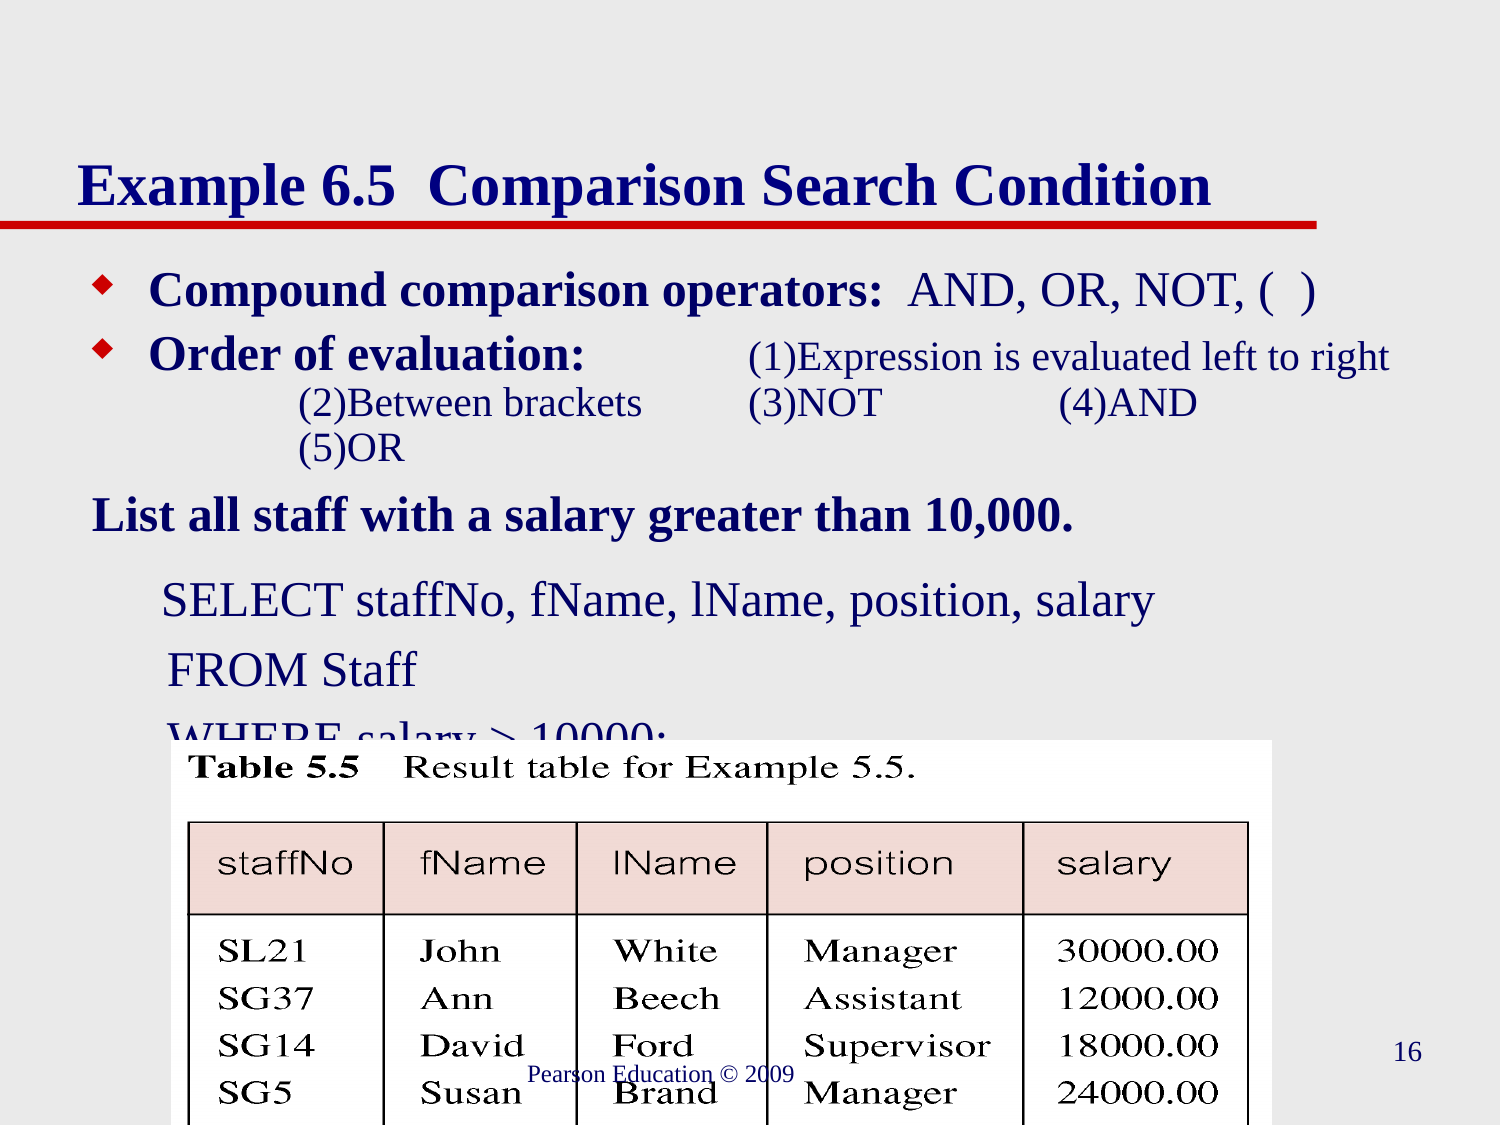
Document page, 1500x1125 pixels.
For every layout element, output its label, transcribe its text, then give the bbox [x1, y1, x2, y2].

slide_number 16 [1277, 1012, 1438, 1088]
picture [170, 740, 1272, 1125]
list Compound comparison operators: AND, OR, NOT, ( ) Order of evaluation: (1)Expression is evaluated left to right (2)Between brackets (3)NOT (4)AND (5)OR List all staff with a salary greater than 10,000. SELECT staffNo, fName, lName, position, salary FROM Staff WHERE salary > 10000; [76, 255, 1471, 931]
title Example 6.5 Comparison Search Condition [62, 43, 1338, 226]
